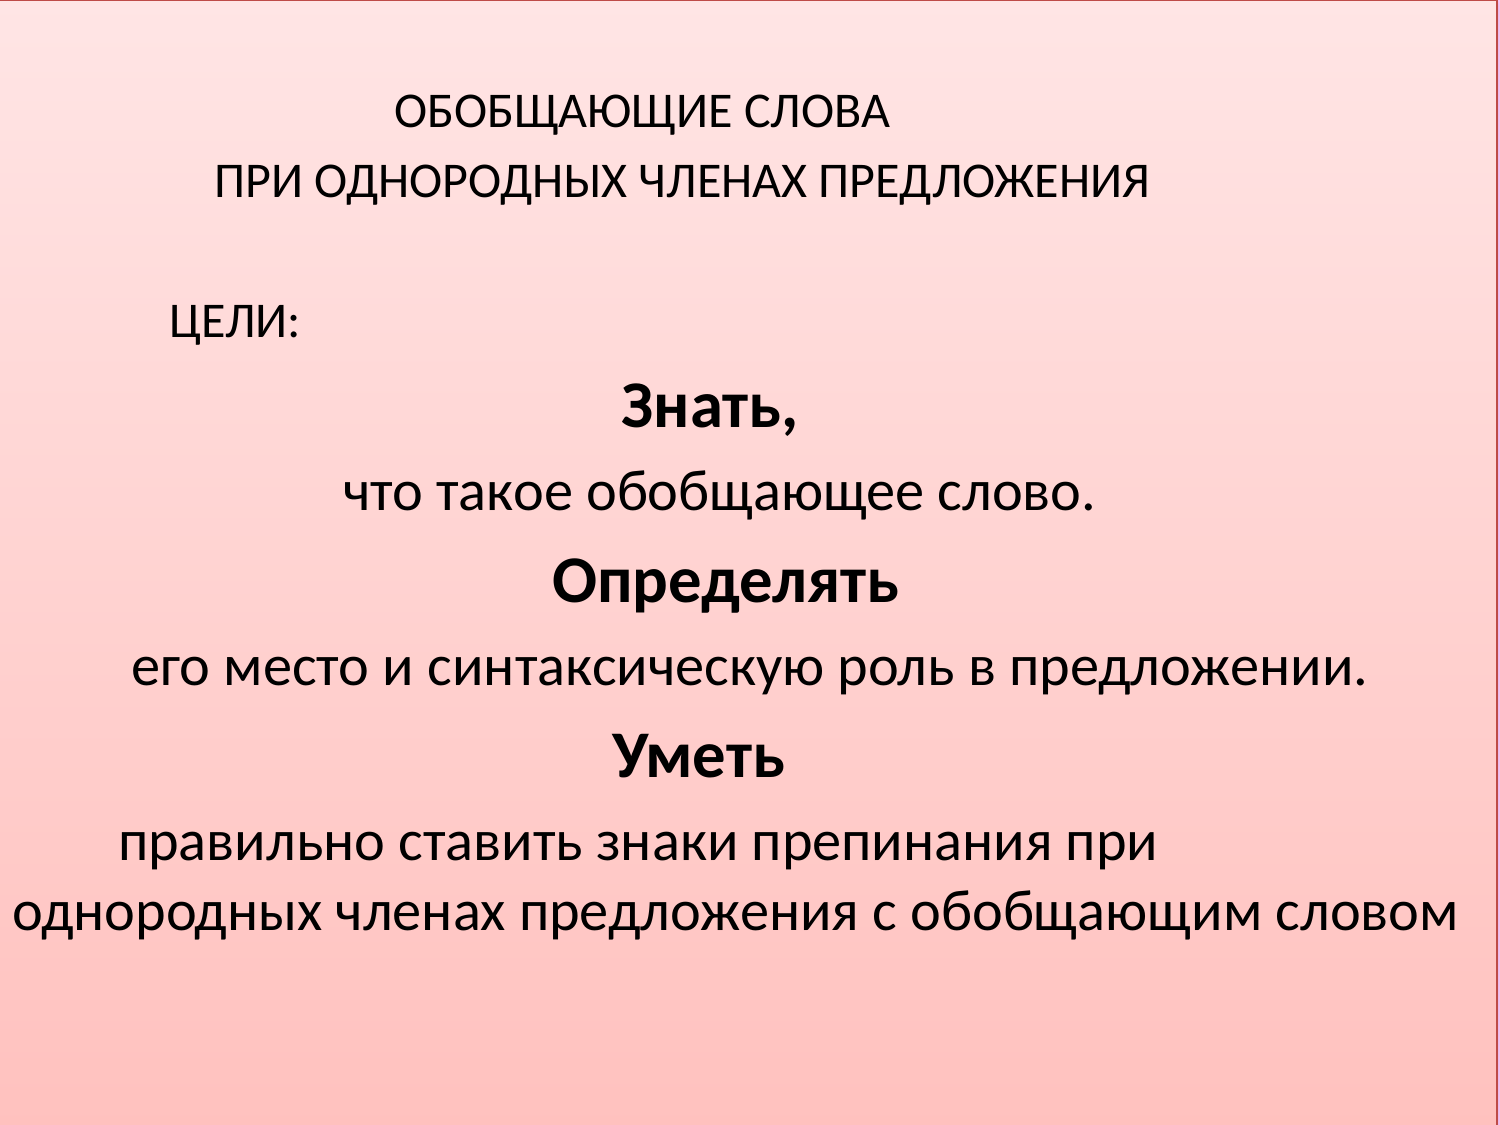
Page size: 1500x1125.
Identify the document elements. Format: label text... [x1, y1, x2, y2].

list ОБОБЩАЮЩИЕ СЛОВА ПРИ ОДНОРОДНЫХ ЧЛЕНАХ ПРЕДЛОЖЕНИЯ ЦЕЛИ: Знать, что такое обобщающее слово. Определять его место и синтаксическую роль в предложении. Уметь правильно ставить знаки препинания при однородных членах предложения с обобщающим словом [0, 0, 1498, 1125]
